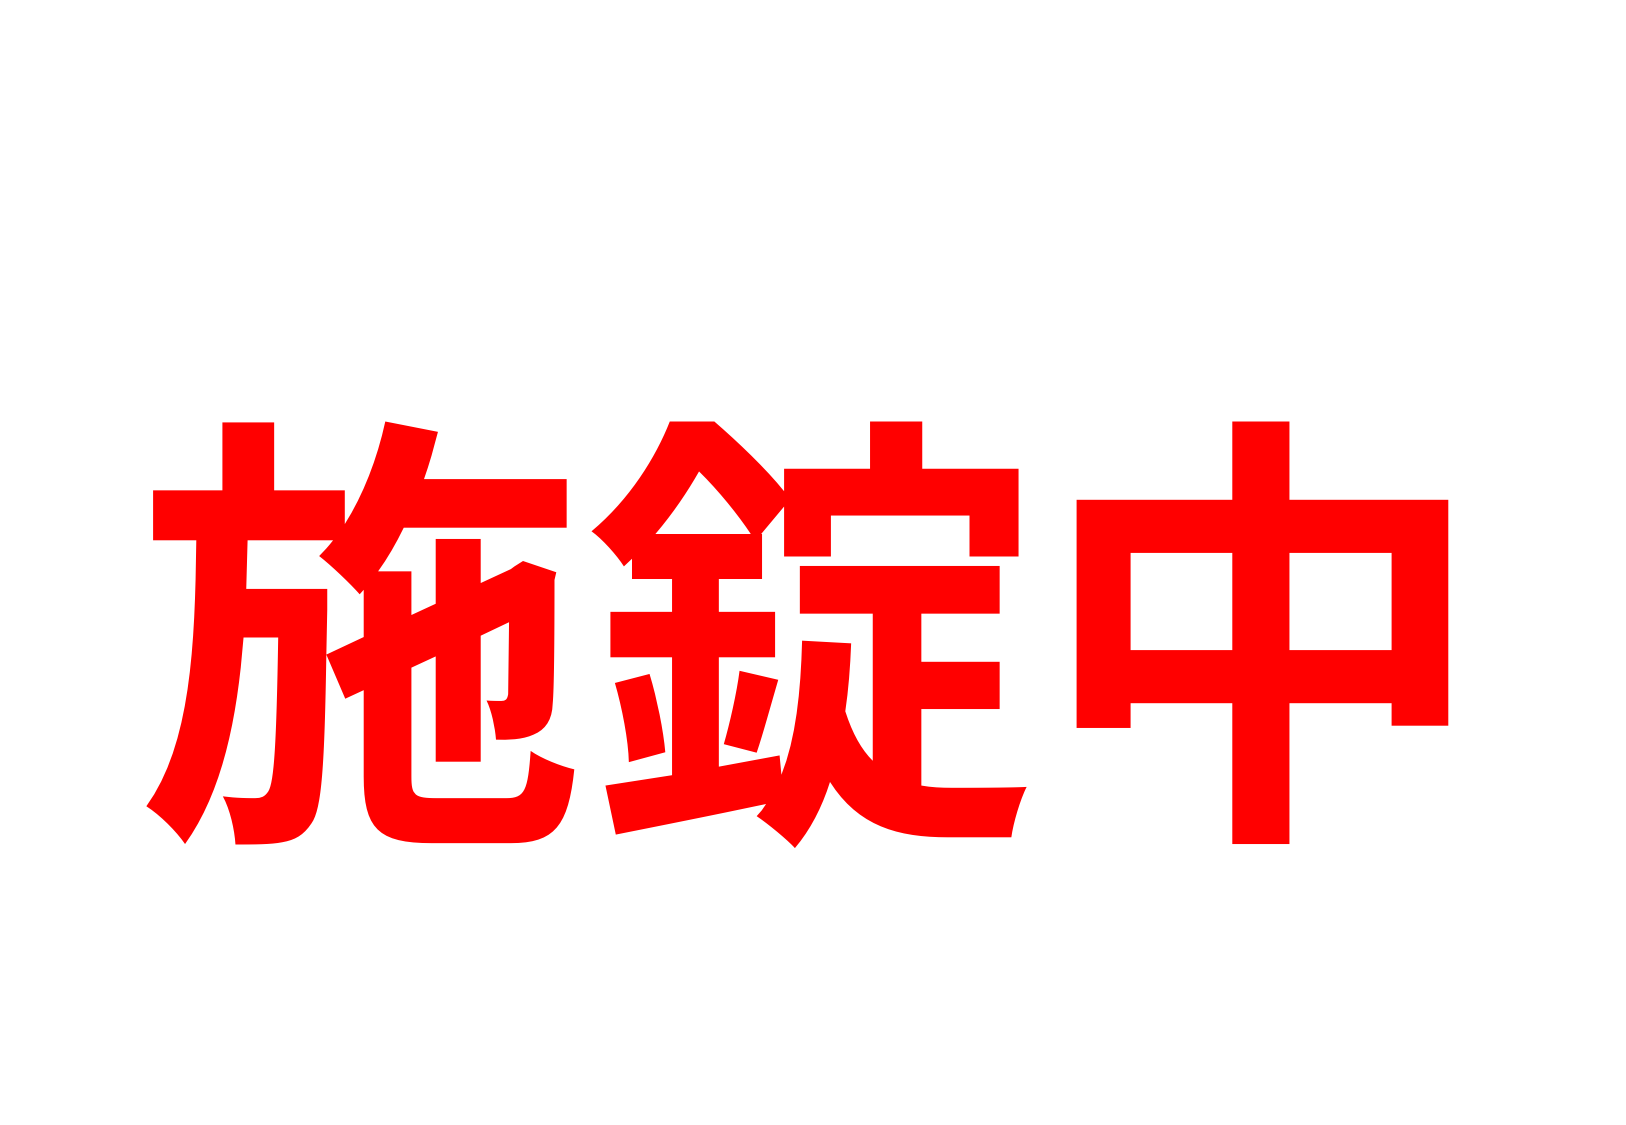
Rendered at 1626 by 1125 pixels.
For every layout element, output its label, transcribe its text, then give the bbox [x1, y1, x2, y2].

text_box 施錠中 [0, 347, 1625, 903]
